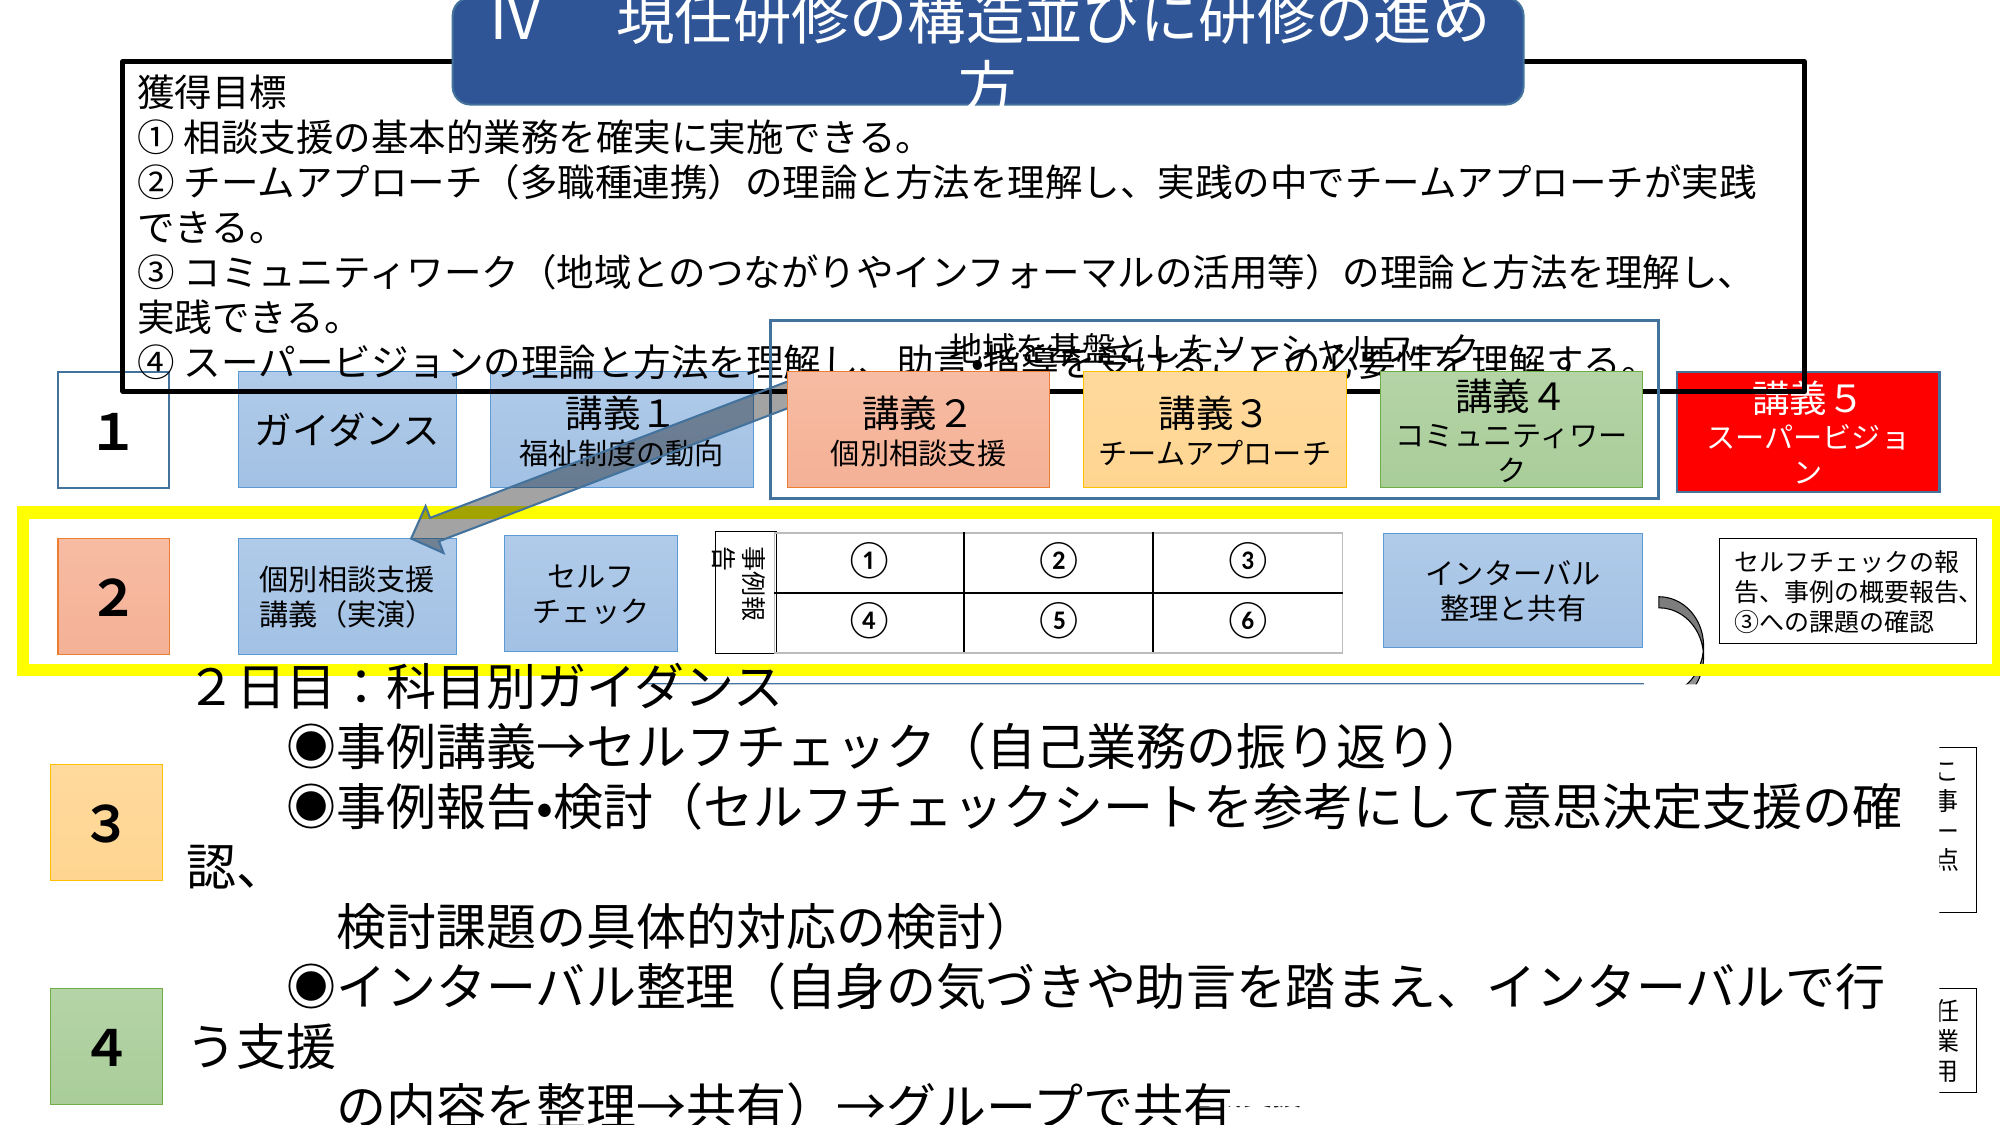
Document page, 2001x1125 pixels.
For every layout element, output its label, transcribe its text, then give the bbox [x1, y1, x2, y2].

text_box 講義５ スーパービジョン [1676, 371, 1941, 493]
text_box 獲得目標 ①相談支援の基本的業務を確実に実施できる。 ②チームアプローチ（多職種連携）の理論と方法を理解し、実践の中でチームアプローチが実践できる。 ③コミュニティワーク（地域とのつながりやインフォーマルの活用等）の理論と方法を理解し、実践できる。 ④スーパービジョンの理論と方法を理解し、助言・指導を受けることの必要性を理解する。 [122, 61, 1805, 392]
text_box ２日目：科目別ガイダンス ◉事例講義→セルフチェック（自己業務の振り返り） ◉事例報告・検討（セルフチェックシートを参考にして意思決定支援の確認、 検討課題の具体的対応の検討） ◉インターバル整理（自身の気づきや助言を踏まえ、インターバルで行う支援 の内容を整理→共有）→グループで共有 [171, 684, 1940, 1107]
text_box [1686, 671, 1703, 684]
text_box ３ [50, 764, 163, 881]
text_box [409, 380, 787, 555]
text_box ガイダンス [238, 392, 457, 488]
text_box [722, 988, 860, 1105]
text_box [22, 512, 1999, 671]
text_box 講義１ 福祉制度の動向 [490, 392, 754, 488]
text_box ４ [50, 988, 163, 1105]
text_box Ⅳ 現任研修の構造並びに研修の進め方 [451, 0, 1525, 106]
text_box 基幹等で検討したことの報告の中で②事例選び、さらにチームアプローチの視点で検討する [1940, 747, 1977, 913]
text_box １ [57, 371, 170, 489]
text_box ヒアリシートは主任相談支援専門員の業務の参考として活用 [1940, 988, 1977, 1093]
text_box 講義２ 個別相談支援 [787, 371, 1050, 488]
text_box [769, 319, 1660, 500]
